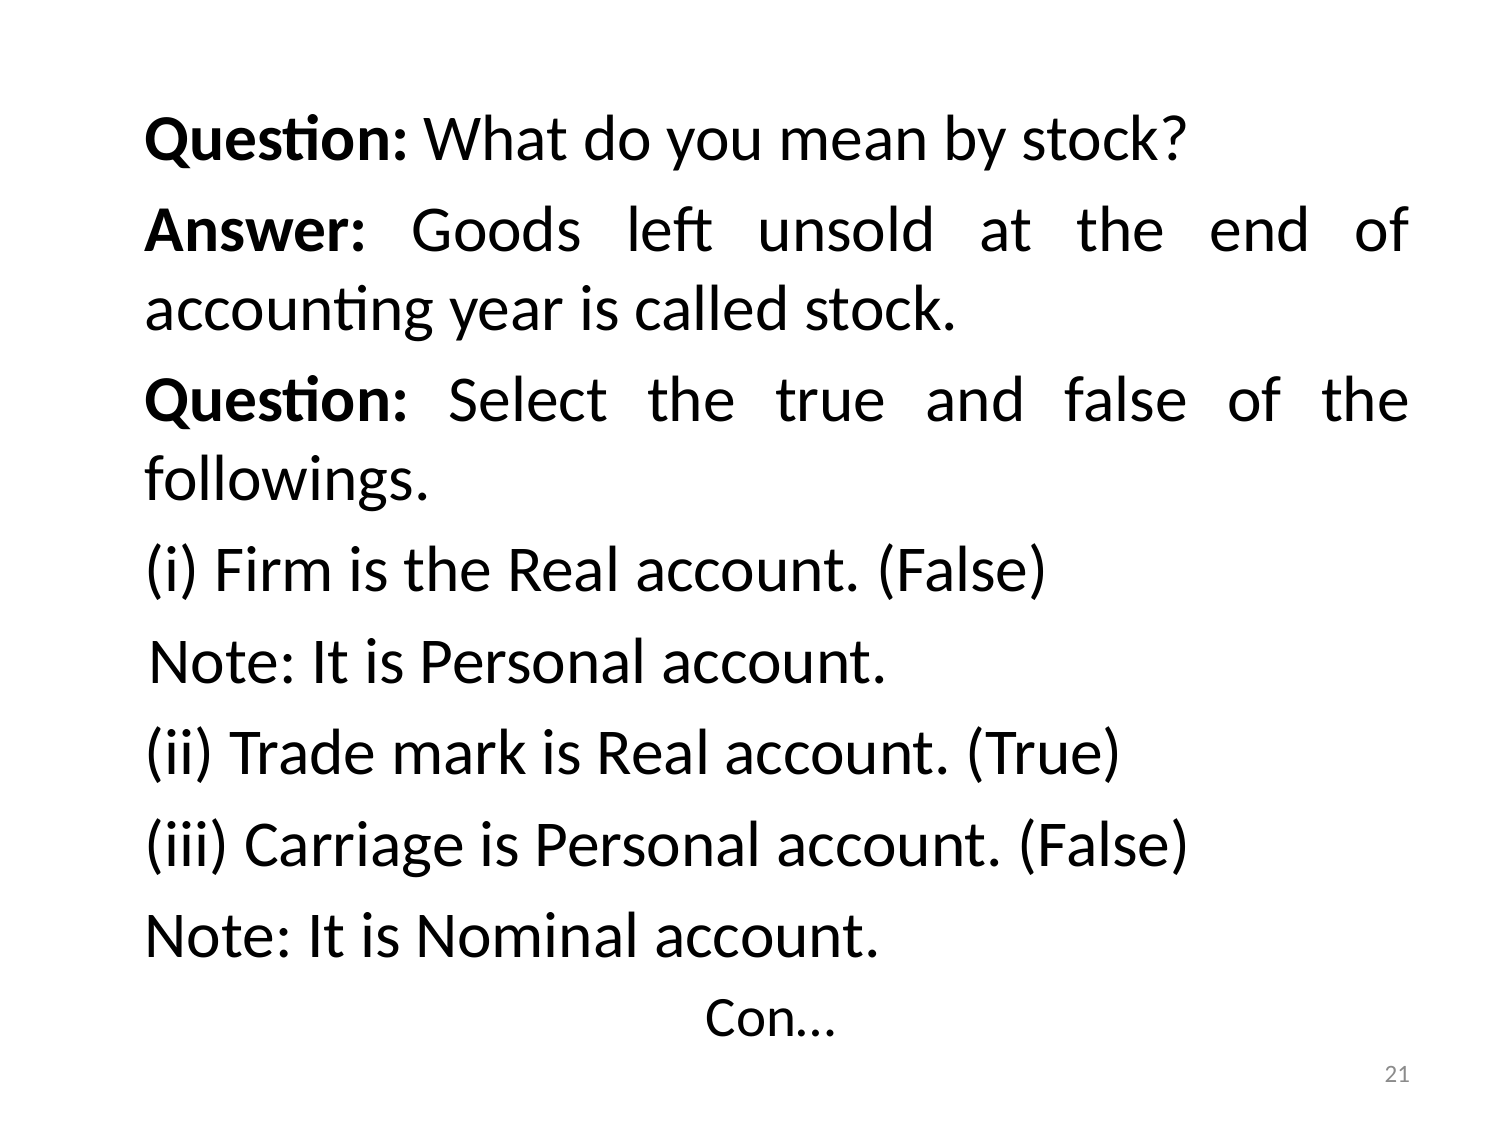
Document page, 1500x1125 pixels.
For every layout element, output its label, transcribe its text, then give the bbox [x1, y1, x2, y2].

slide_number 21 [1074, 1042, 1425, 1103]
list Question: What do you mean by stock? Answer: Goods left unsold at the end of accounting year is called stock. Question: Select the true and false of the followings. (i) Firm is the Real account. (False) Note: It is Personal account. (ii) Trade mark is Real account. (True) (iii) Carriage is Personal account. (False) Note: It is Nominal account. Con… [75, 87, 1425, 1075]
